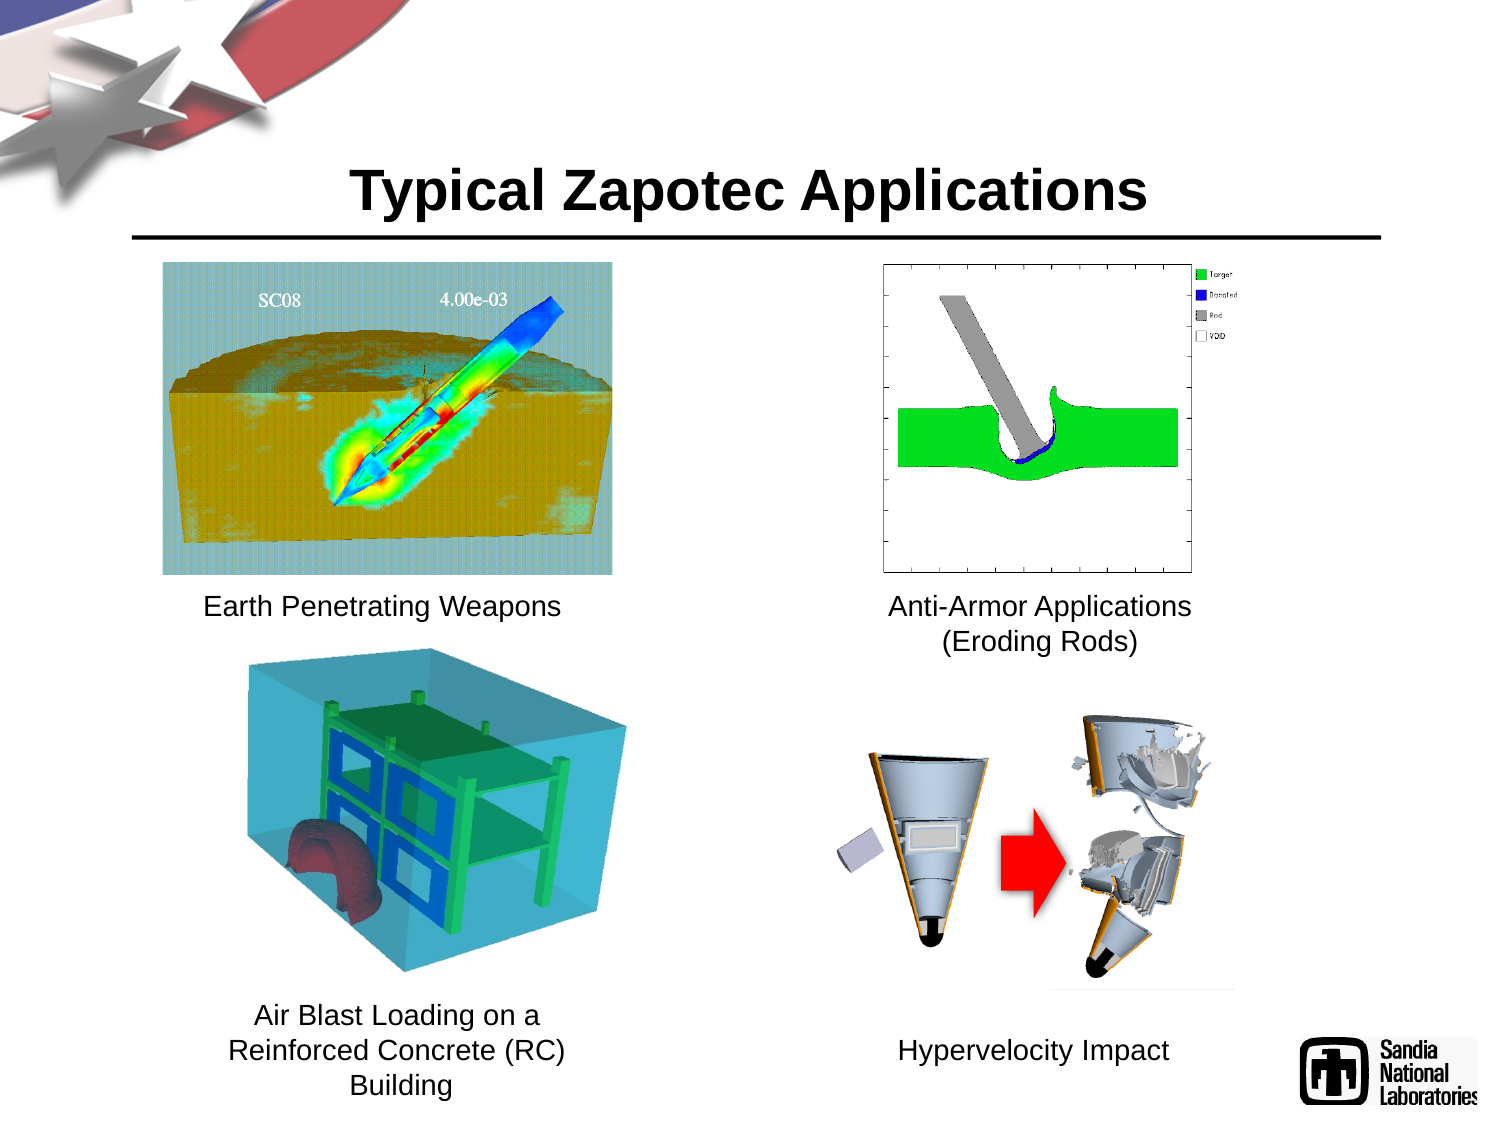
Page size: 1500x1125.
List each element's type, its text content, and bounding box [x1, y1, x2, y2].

picture [162, 262, 613, 576]
text_box Hypervelocity Impact [882, 1024, 1185, 1074]
text_box Air Blast Loading on a Reinforced Concrete (RC) Building [213, 997, 590, 1109]
picture [211, 612, 650, 991]
picture [874, 249, 1246, 576]
text_box Anti-Armor Applications (Eroding Rods) [873, 583, 1208, 665]
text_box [831, 692, 1235, 990]
text_box Earth Penetrating Weapons [188, 585, 578, 630]
title Typical Zapotec Applications [112, 87, 1388, 288]
